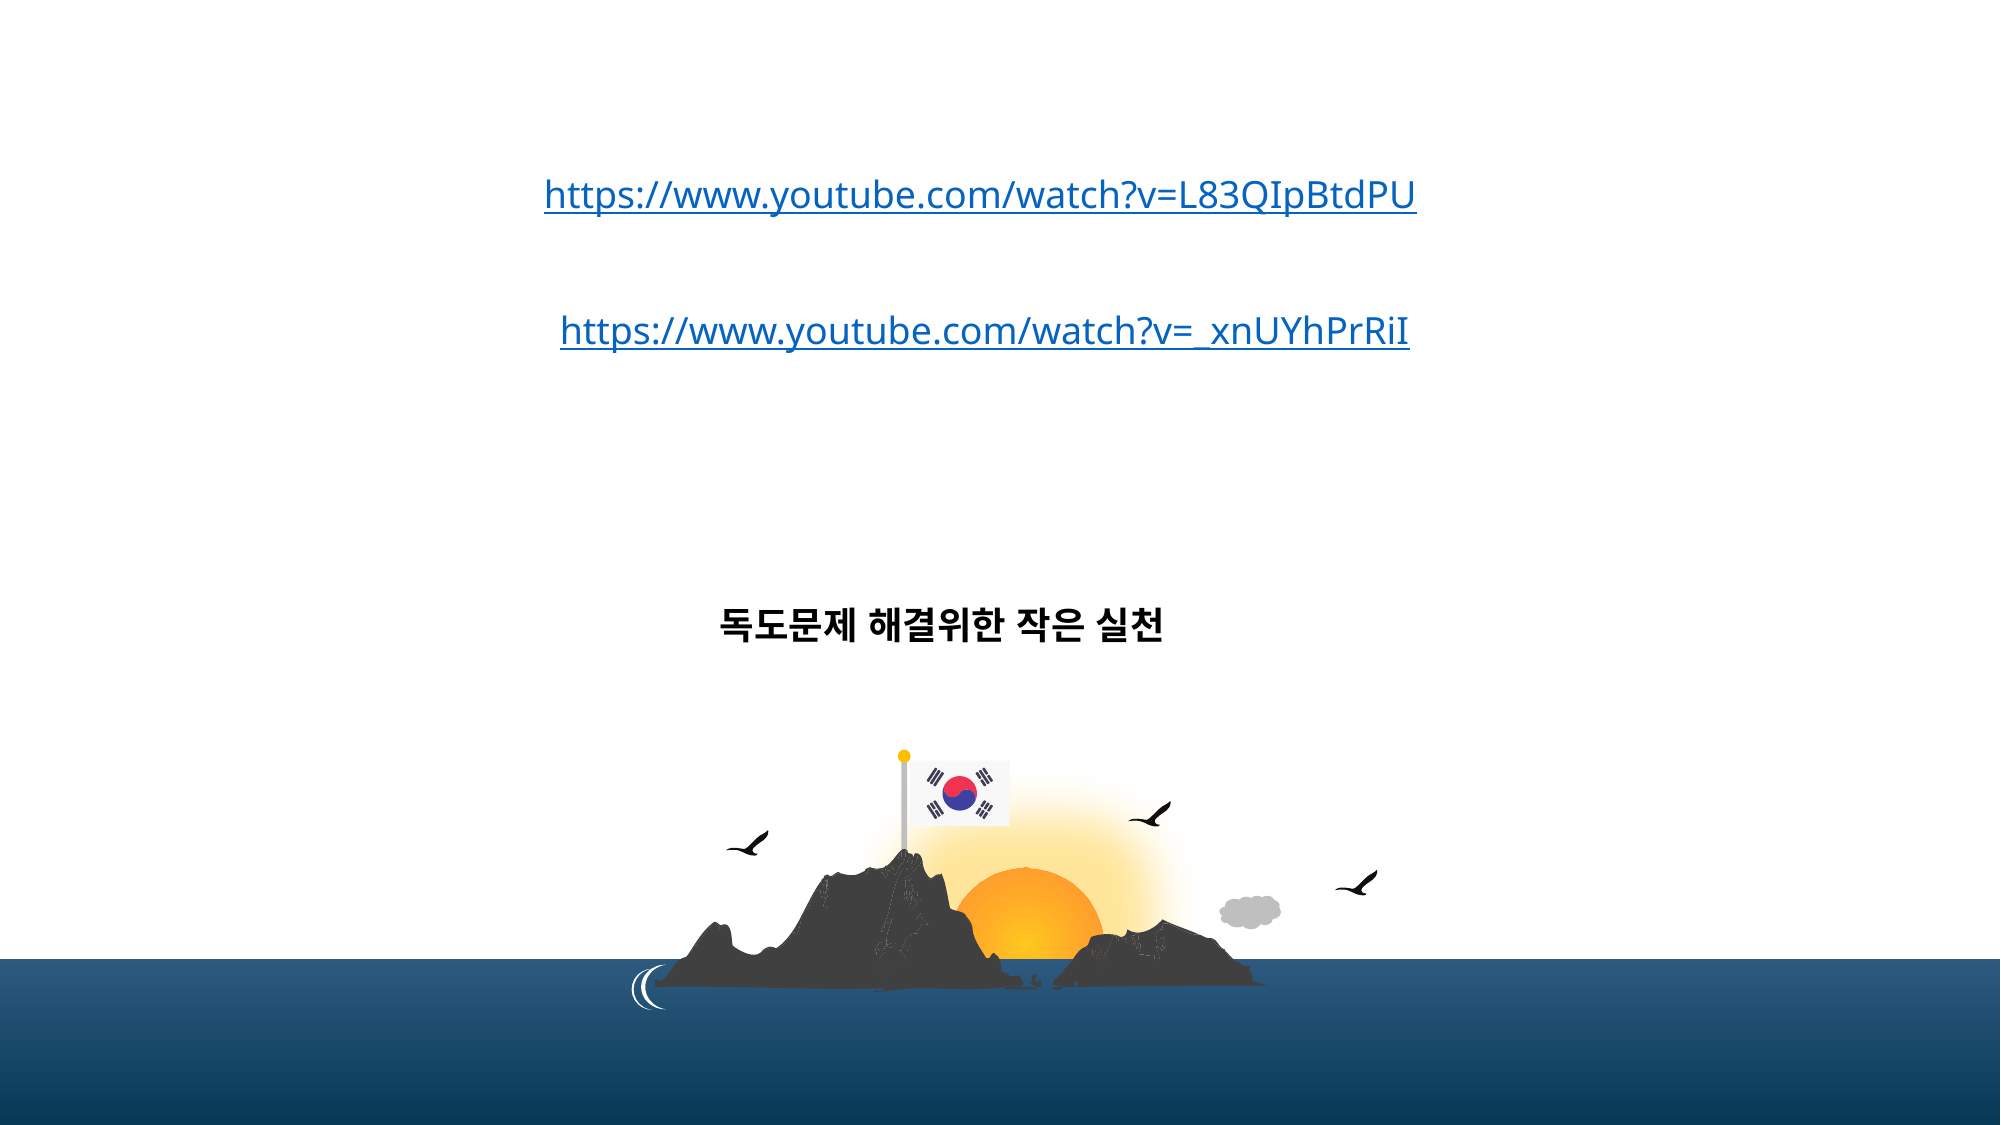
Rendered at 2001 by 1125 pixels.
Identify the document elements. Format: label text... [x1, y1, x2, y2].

text_box 독도문제 해결위한 작은 실천 [562, 571, 1333, 654]
text_box https://www.youtube.com/watch?v=_xnUYhPrRiI [545, 299, 1425, 366]
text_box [631, 749, 1378, 1010]
text_box [0, 958, 2000, 1125]
text_box https://www.youtube.com/watch?v=L83QIpBtdPU [529, 163, 1432, 230]
